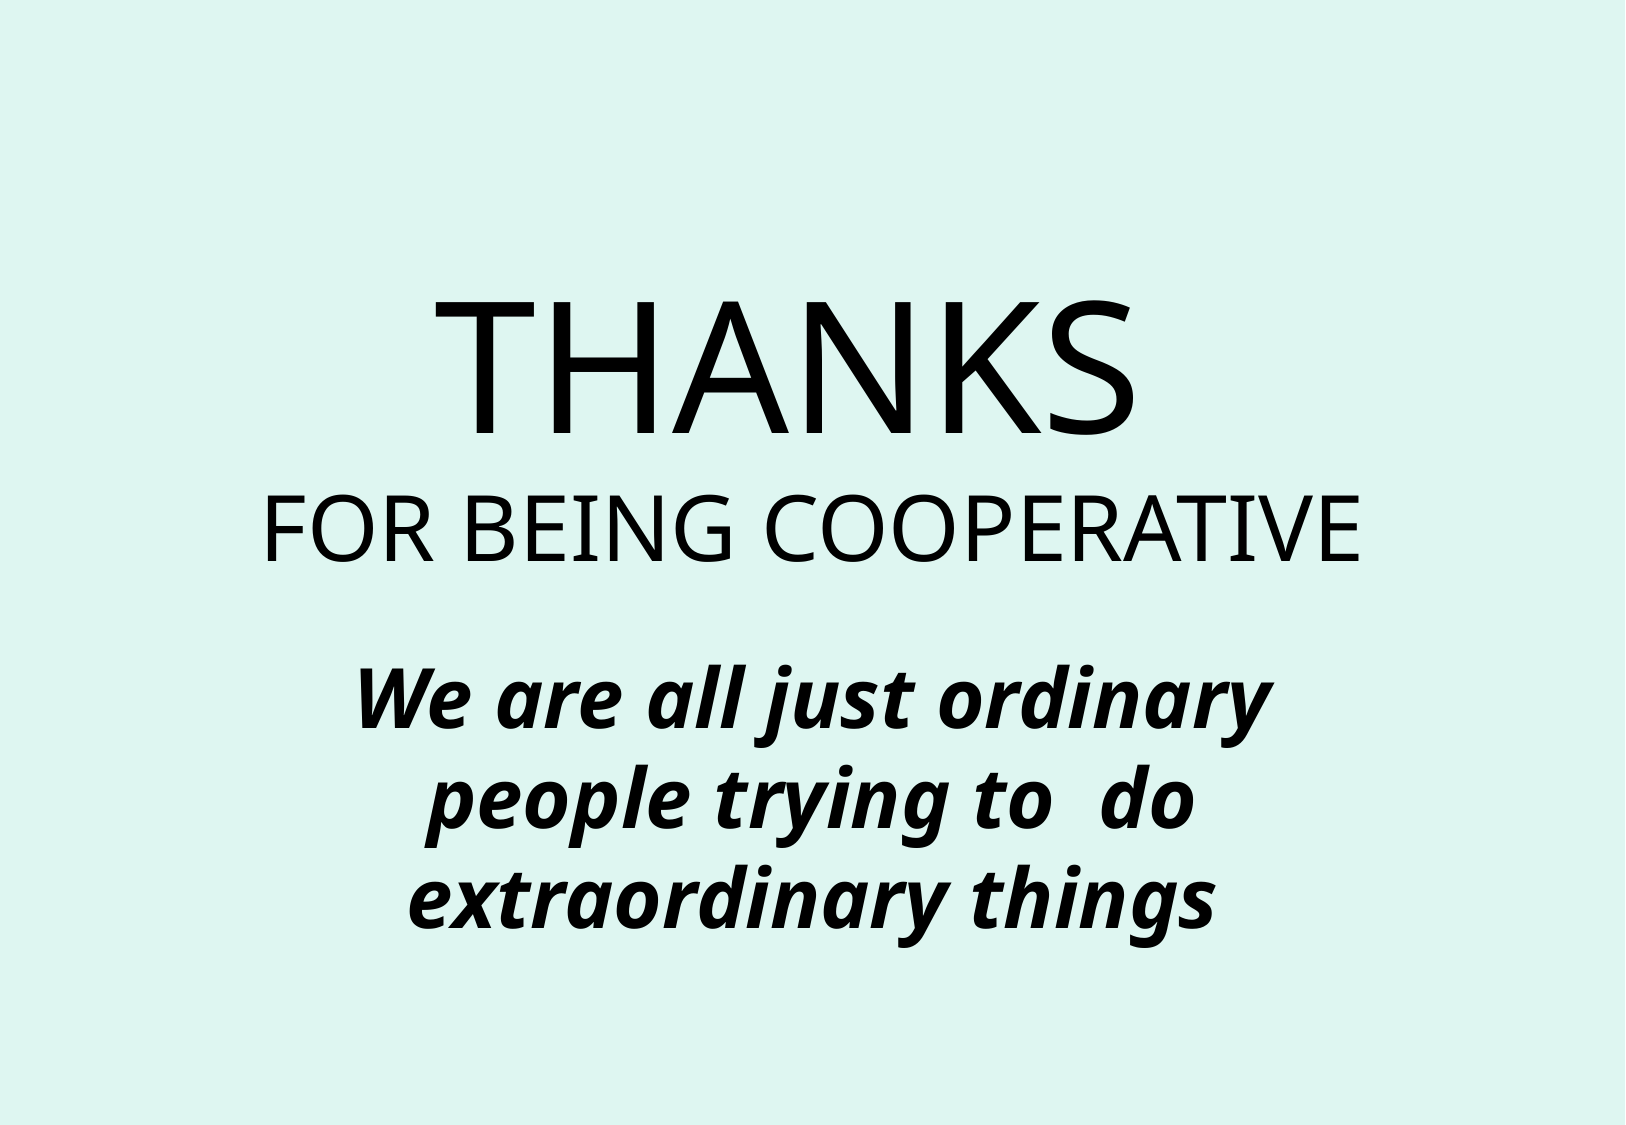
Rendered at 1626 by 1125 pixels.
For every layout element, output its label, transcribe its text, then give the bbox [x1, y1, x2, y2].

title THANKS FOR BEING COOPERATIVE [121, 349, 1504, 591]
subtitle We are all just ordinary people trying to do extraordinary things [243, 637, 1382, 925]
